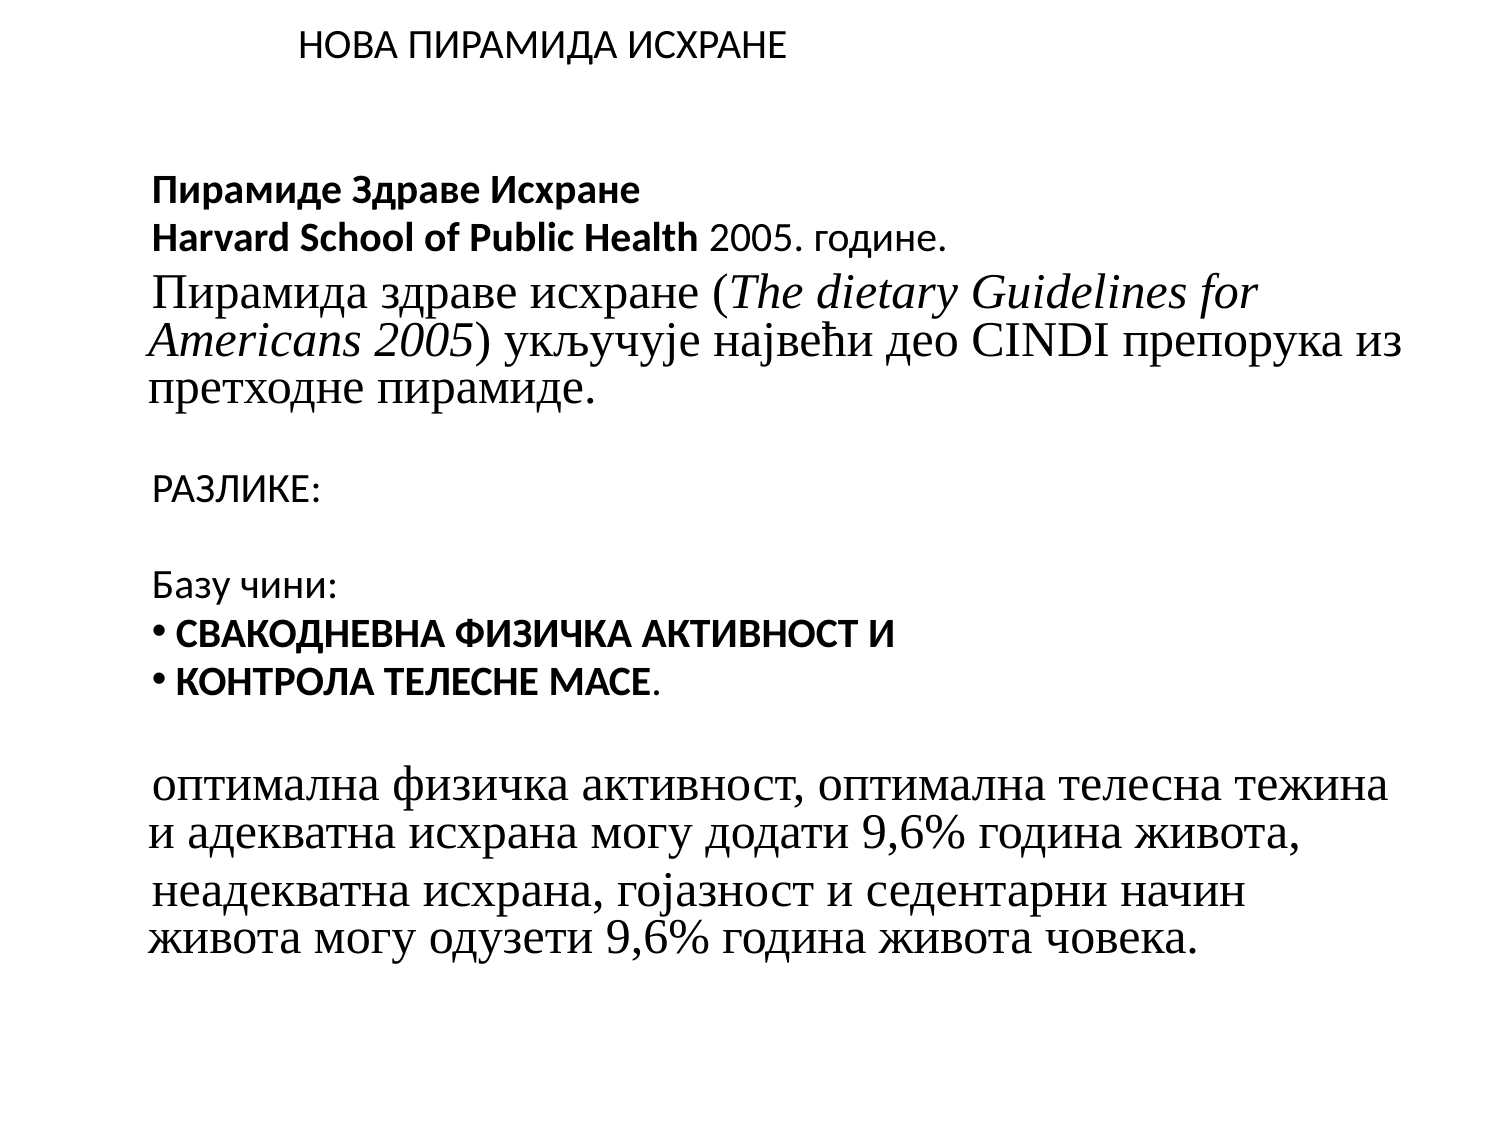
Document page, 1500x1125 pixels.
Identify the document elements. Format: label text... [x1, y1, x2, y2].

list НОВА ПИРАМИДА ИСХРАНЕ Пирамиде Здраве Исхране Harvard School of Public Health 2005. годинe. Пирамида здраве исхране (The dietary Guidelines for Americans 2005) укључује највећи део CINDI препорука из претходне пирамиде. РАЗЛИКЕ: Базу чини: СВАКОДНЕВНА ФИЗИЧКА АКТИВНОСТ И КОНТРОЛА ТЕЛЕСНЕ МАСЕ. оптимална физичка активност, оптимална телесна тежина и адекватна исхрана могу додати 9,6% година живота, неадекватна исхрана, гојазност и седентарни начин живота могу одузети 9,6% година живота човека. [76, 19, 1427, 1071]
